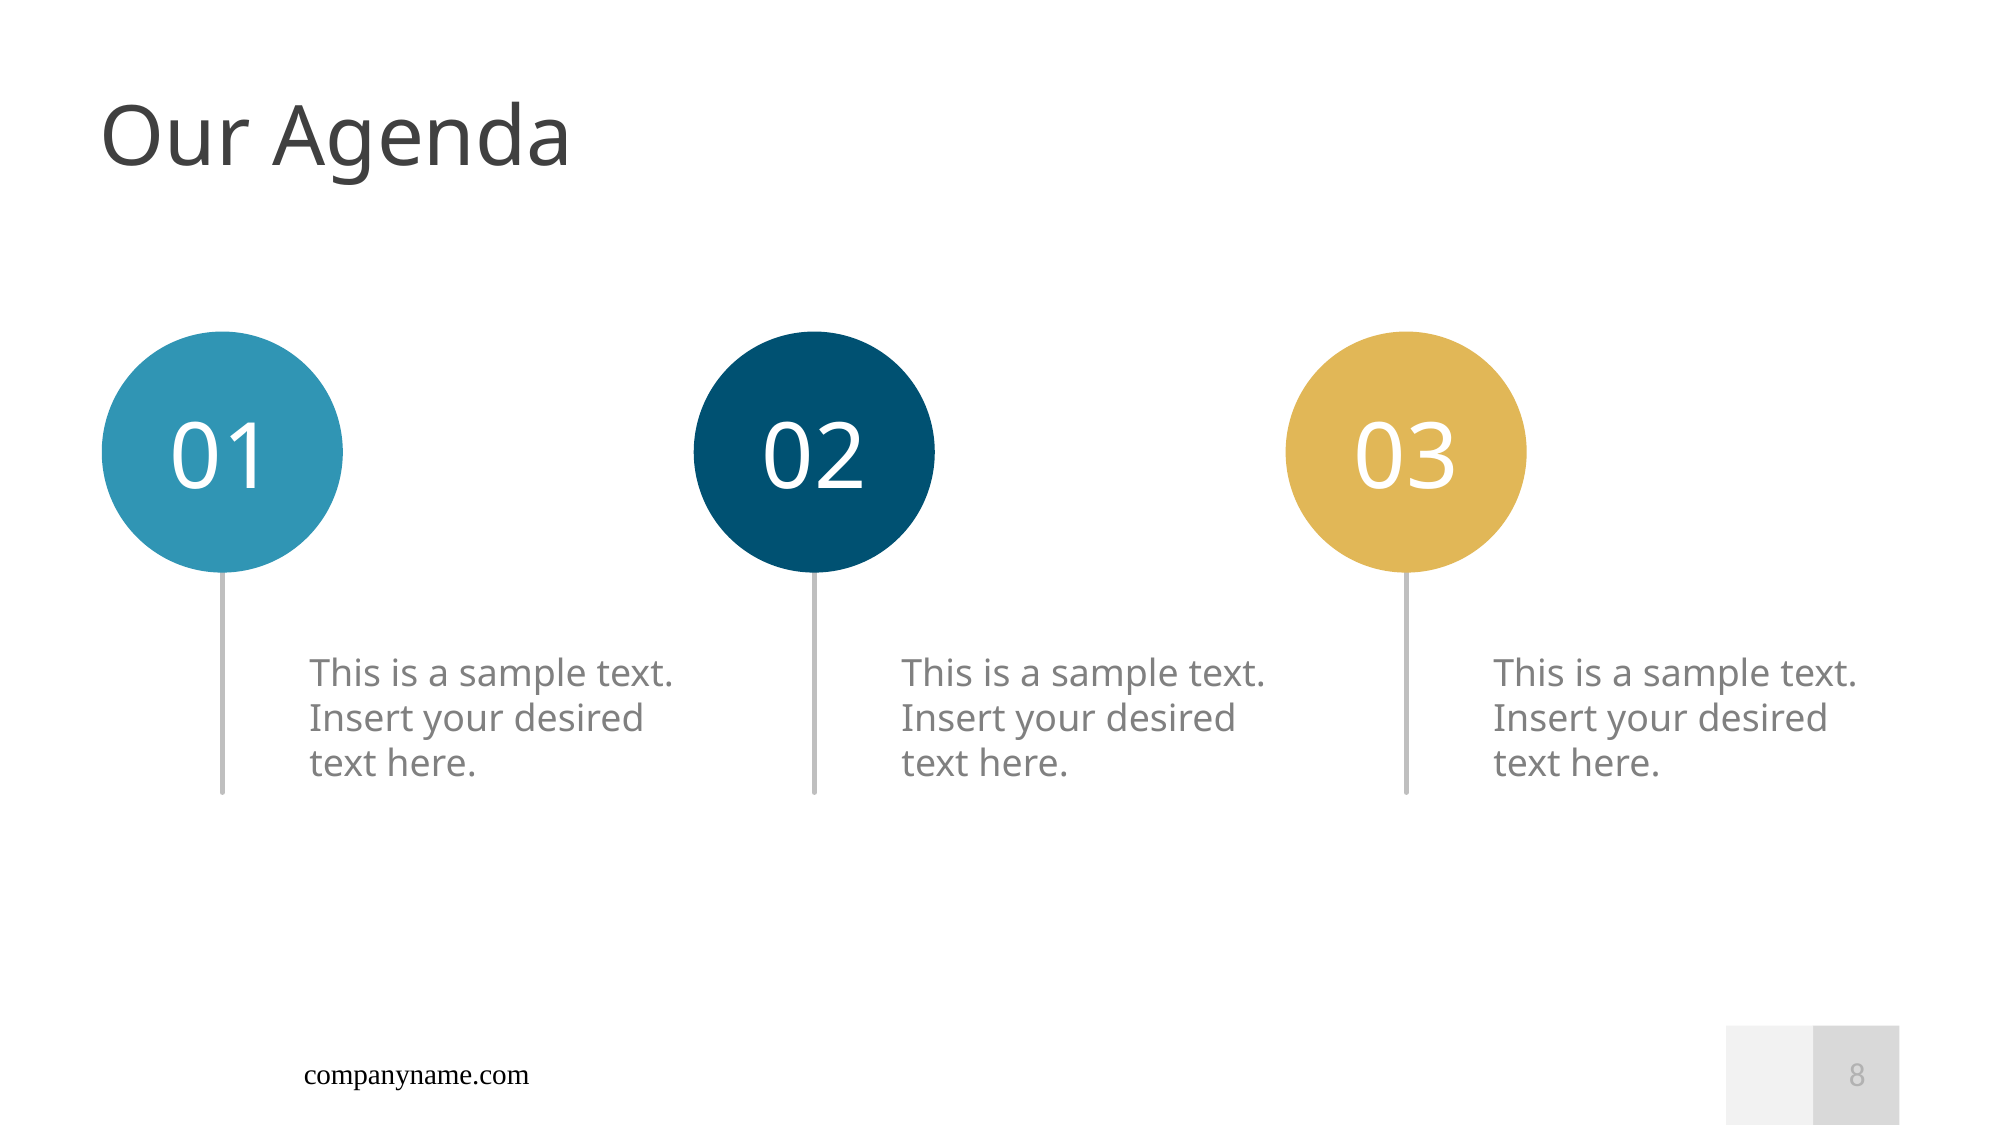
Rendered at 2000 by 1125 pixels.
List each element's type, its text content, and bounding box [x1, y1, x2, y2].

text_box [693, 331, 935, 793]
footer companyname.com [99, 1042, 734, 1103]
text_box This is a sample text. Insert your desired text here. [940, 641, 1280, 791]
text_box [1285, 331, 1527, 793]
text_box This is a sample text. Insert your desired text here. [348, 641, 688, 791]
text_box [101, 331, 344, 793]
slide_number 8 [1814, 1042, 1900, 1103]
text_box This is a sample text. Insert your desired text here. [1532, 641, 1895, 791]
title Our Agenda [99, 73, 1900, 191]
